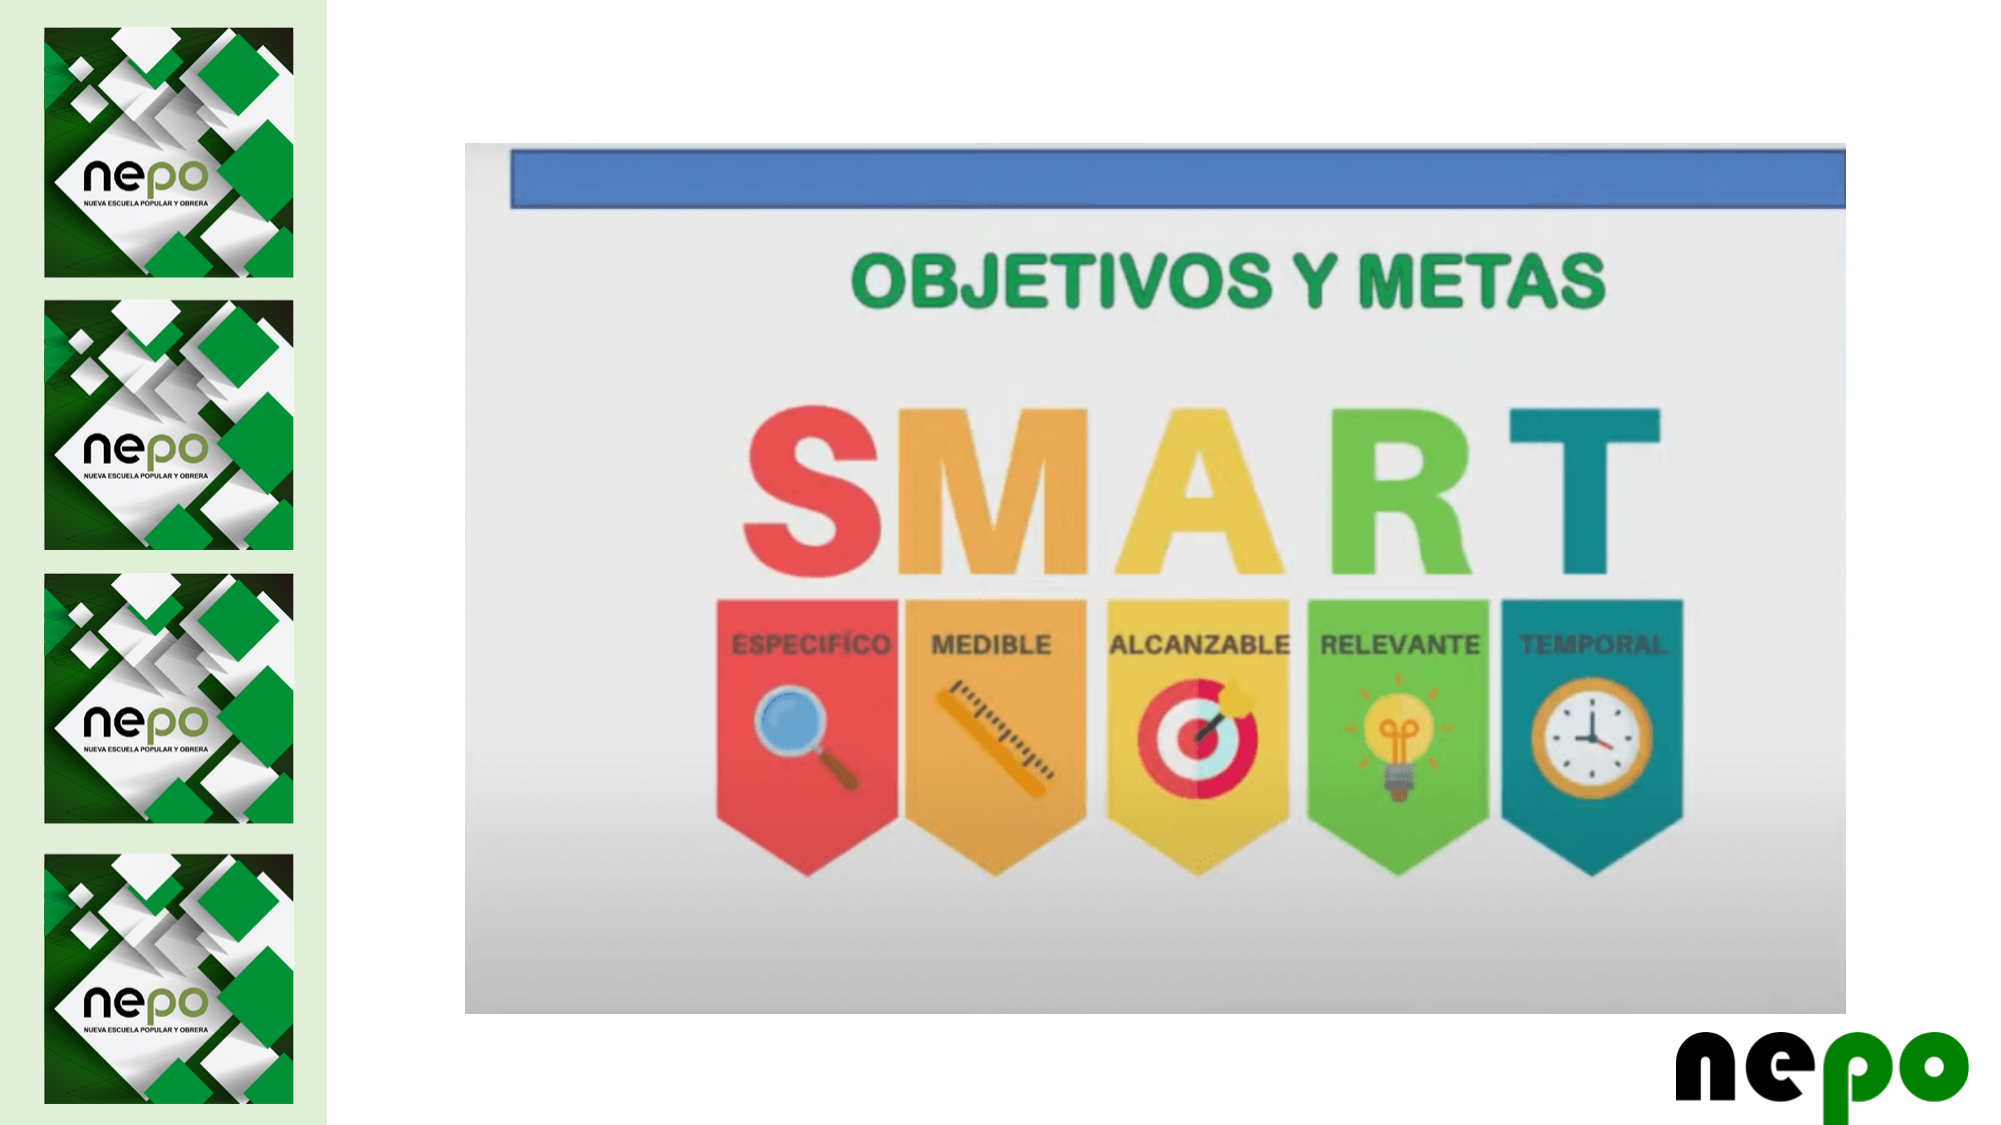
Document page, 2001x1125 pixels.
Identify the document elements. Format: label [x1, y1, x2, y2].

picture [0, 0, 327, 1125]
list [465, 143, 1846, 1014]
picture [1676, 1032, 1969, 1125]
